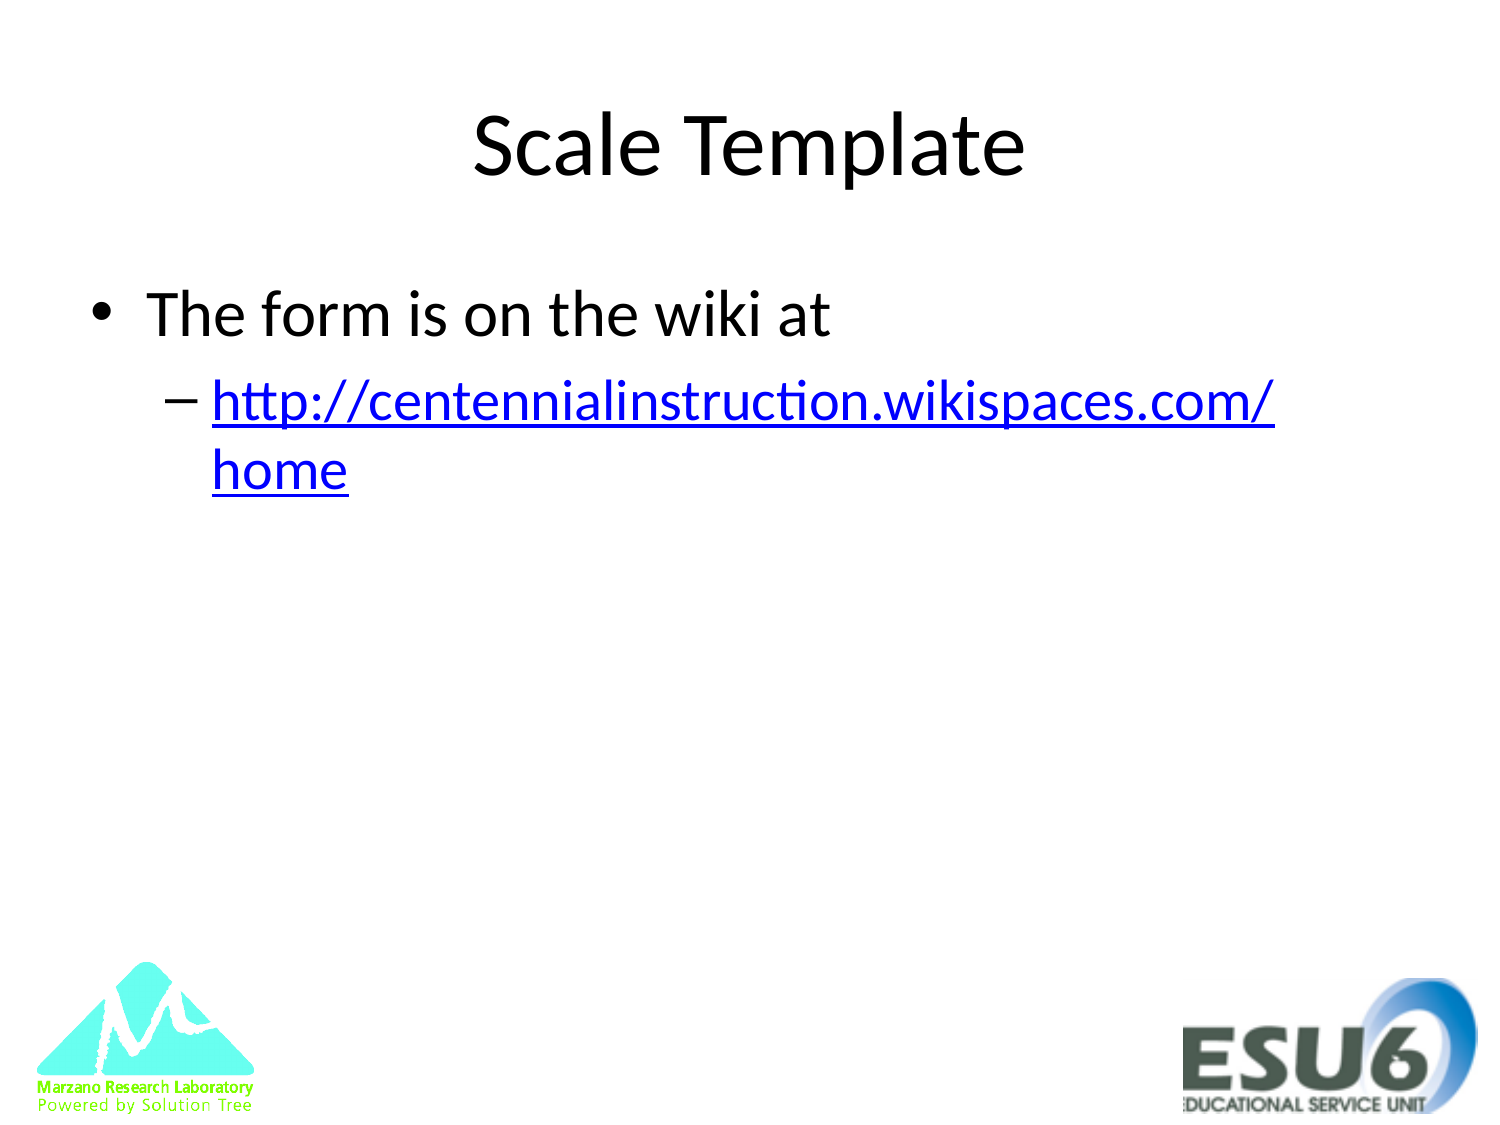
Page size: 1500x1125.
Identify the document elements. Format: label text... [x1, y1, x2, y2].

picture [1183, 978, 1478, 1114]
list The form is on the wiki at http://centennialinstruction.wikispaces.com/home [75, 262, 1425, 1005]
picture [37, 962, 254, 1114]
title Scale Template [75, 45, 1425, 233]
